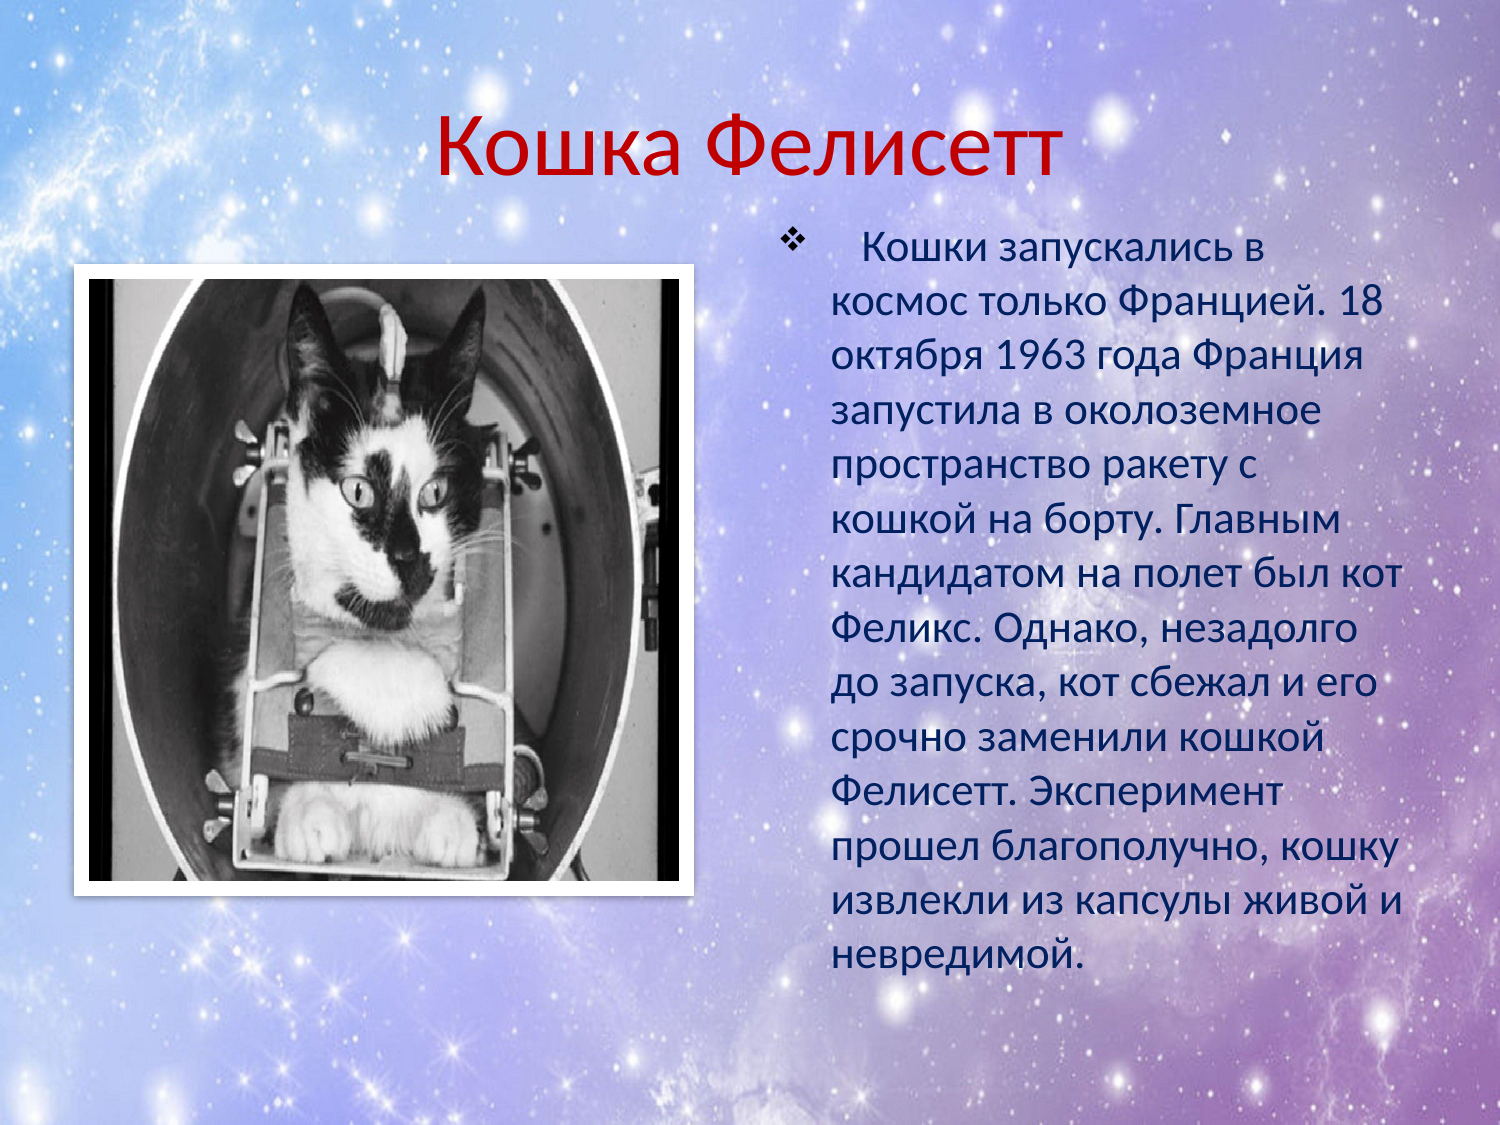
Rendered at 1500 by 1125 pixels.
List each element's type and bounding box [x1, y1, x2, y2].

picture [0, 0, 1500, 1125]
list [88, 278, 680, 882]
